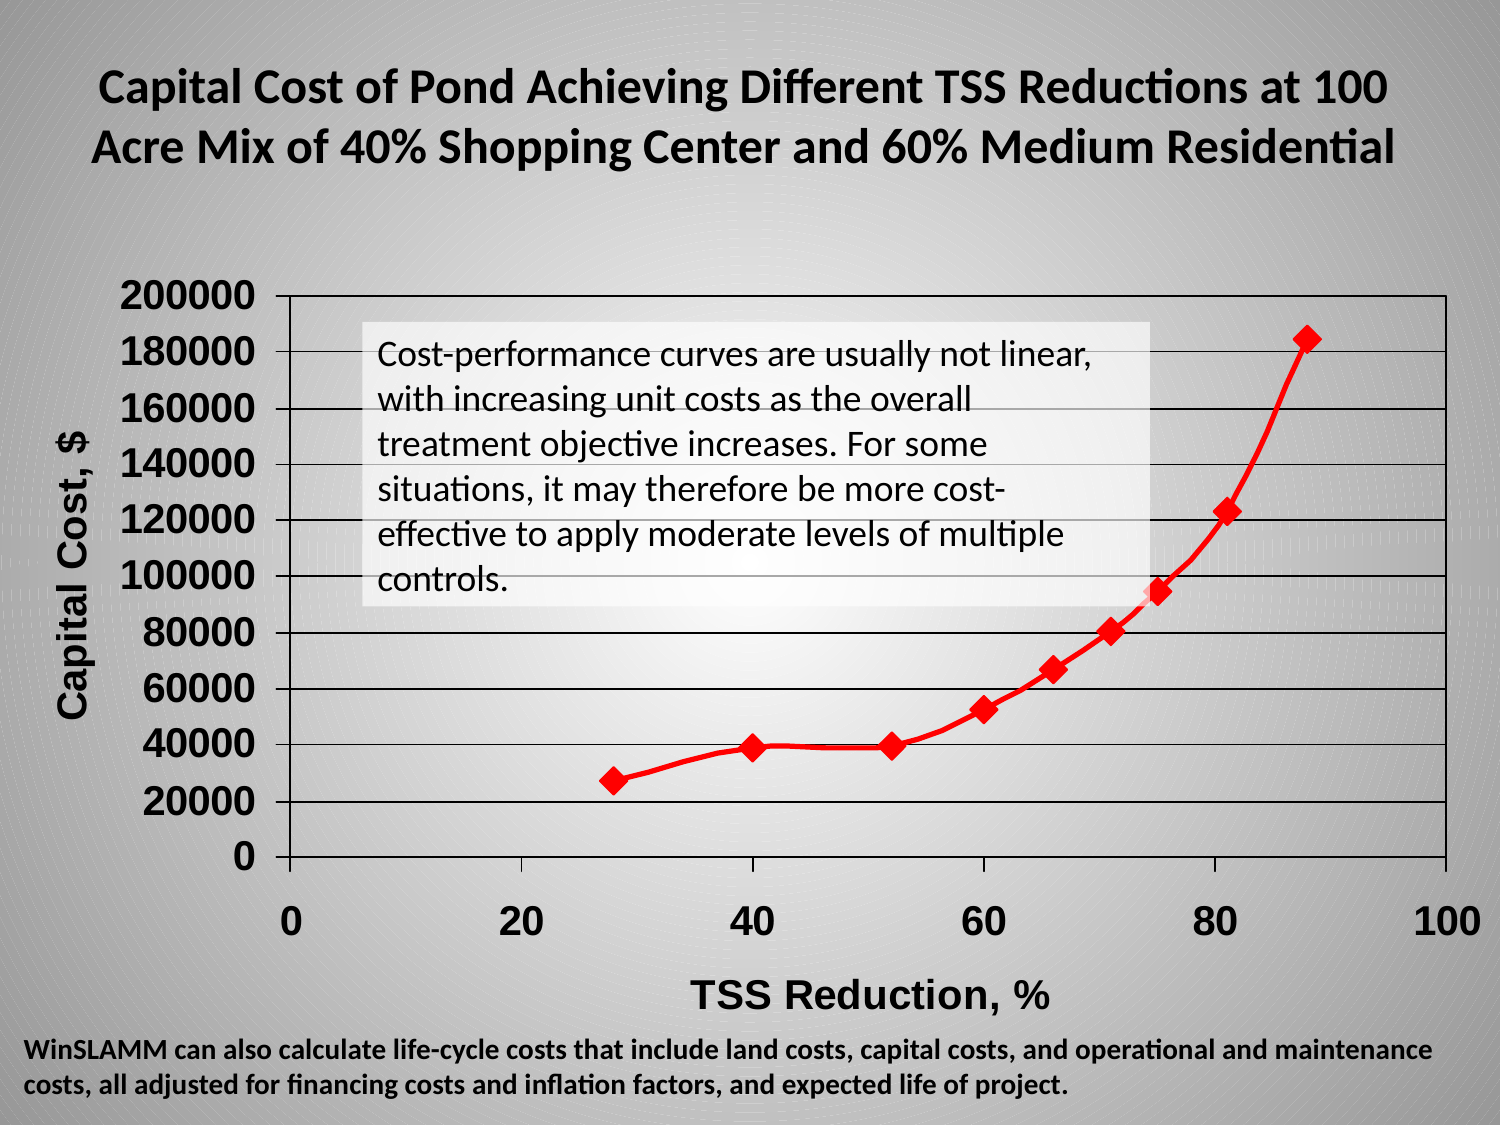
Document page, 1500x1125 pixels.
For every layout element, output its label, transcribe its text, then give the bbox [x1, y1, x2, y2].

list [10, 233, 1500, 1063]
text_box WinSLAMM can also calculate life-cycle costs that include land costs, capital costs, and operational and maintenance costs, all adjusted for financing costs and inflation factors, and expected life of project. [9, 1069, 1500, 1108]
title Capital Cost of Pond Achieving Different TSS Reductions at 100 Acre Mix of 40% Shopping Center and 60% Medium Residential [62, 37, 1425, 231]
